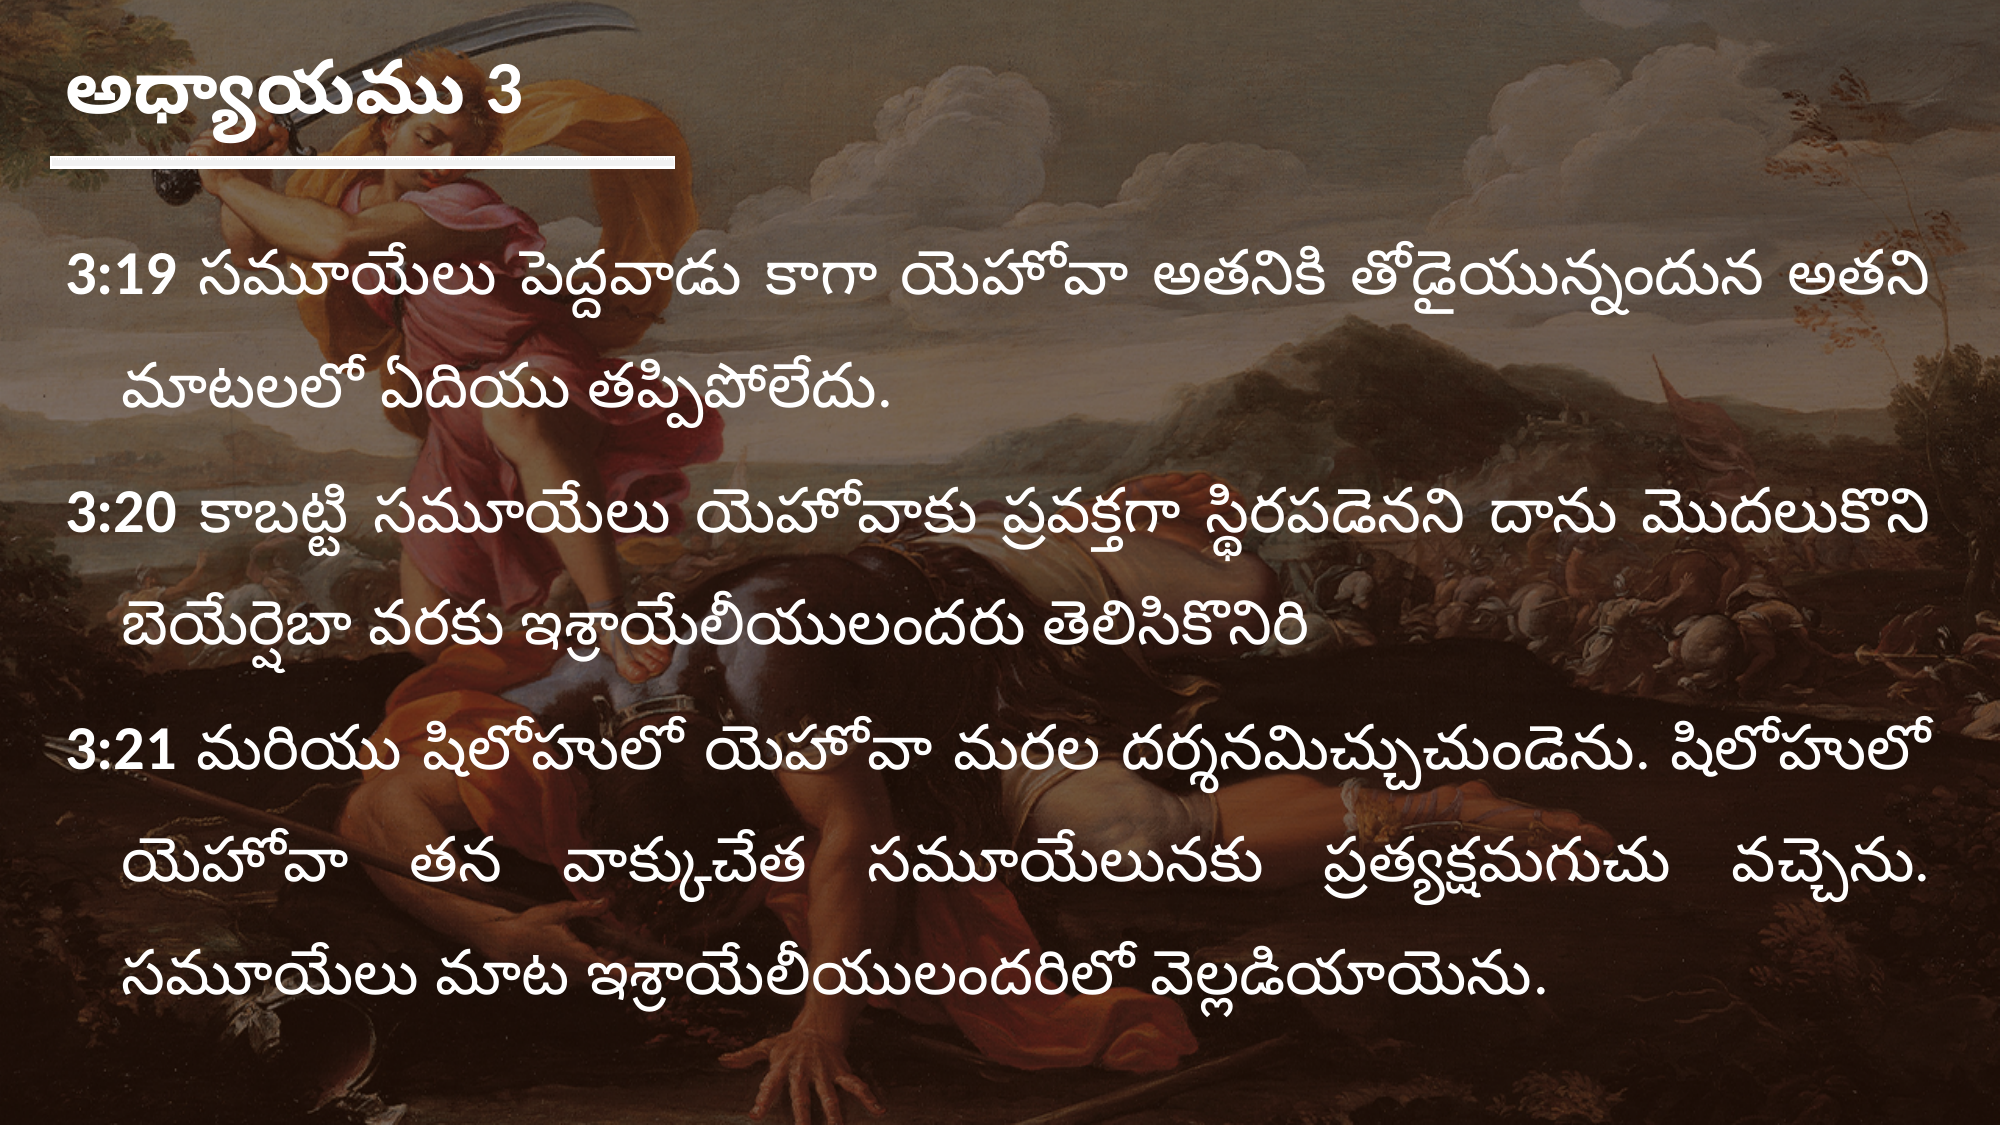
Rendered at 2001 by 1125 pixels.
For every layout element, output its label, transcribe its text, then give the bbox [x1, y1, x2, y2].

title అధ్యాయము 3 [50, 0, 1925, 167]
picture [0, 0, 2000, 1125]
list 3:19 సమూయేలు పెద్దవాడు కాగా యెహోవా అతనికి తోడైయున్నందున అతని మాటలలో ఏదియు తప్పిపోలేదు. 3:20 కాబట్టి సమూయేలు యెహోవాకు ప్రవక్తగా స్థిరపడెనని దాను మొదలుకొని బెయేర్షెబా వరకు ఇశ్రాయేలీయులందరు తెలిసికొనిరి 3:21 మరియు షిలోహులో యెహోవా మరల దర్శనమిచ్చుచుండెను. షిలోహులో యెహోవా తన వాక్కుచేత సమూయేలునకు ప్రత్యక్షమగుచు వచ్చెను. సమూయేలు మాట ఇశ్రాయేలీయులందరిలో వెల్లడియాయెను. [50, 187, 1946, 1063]
